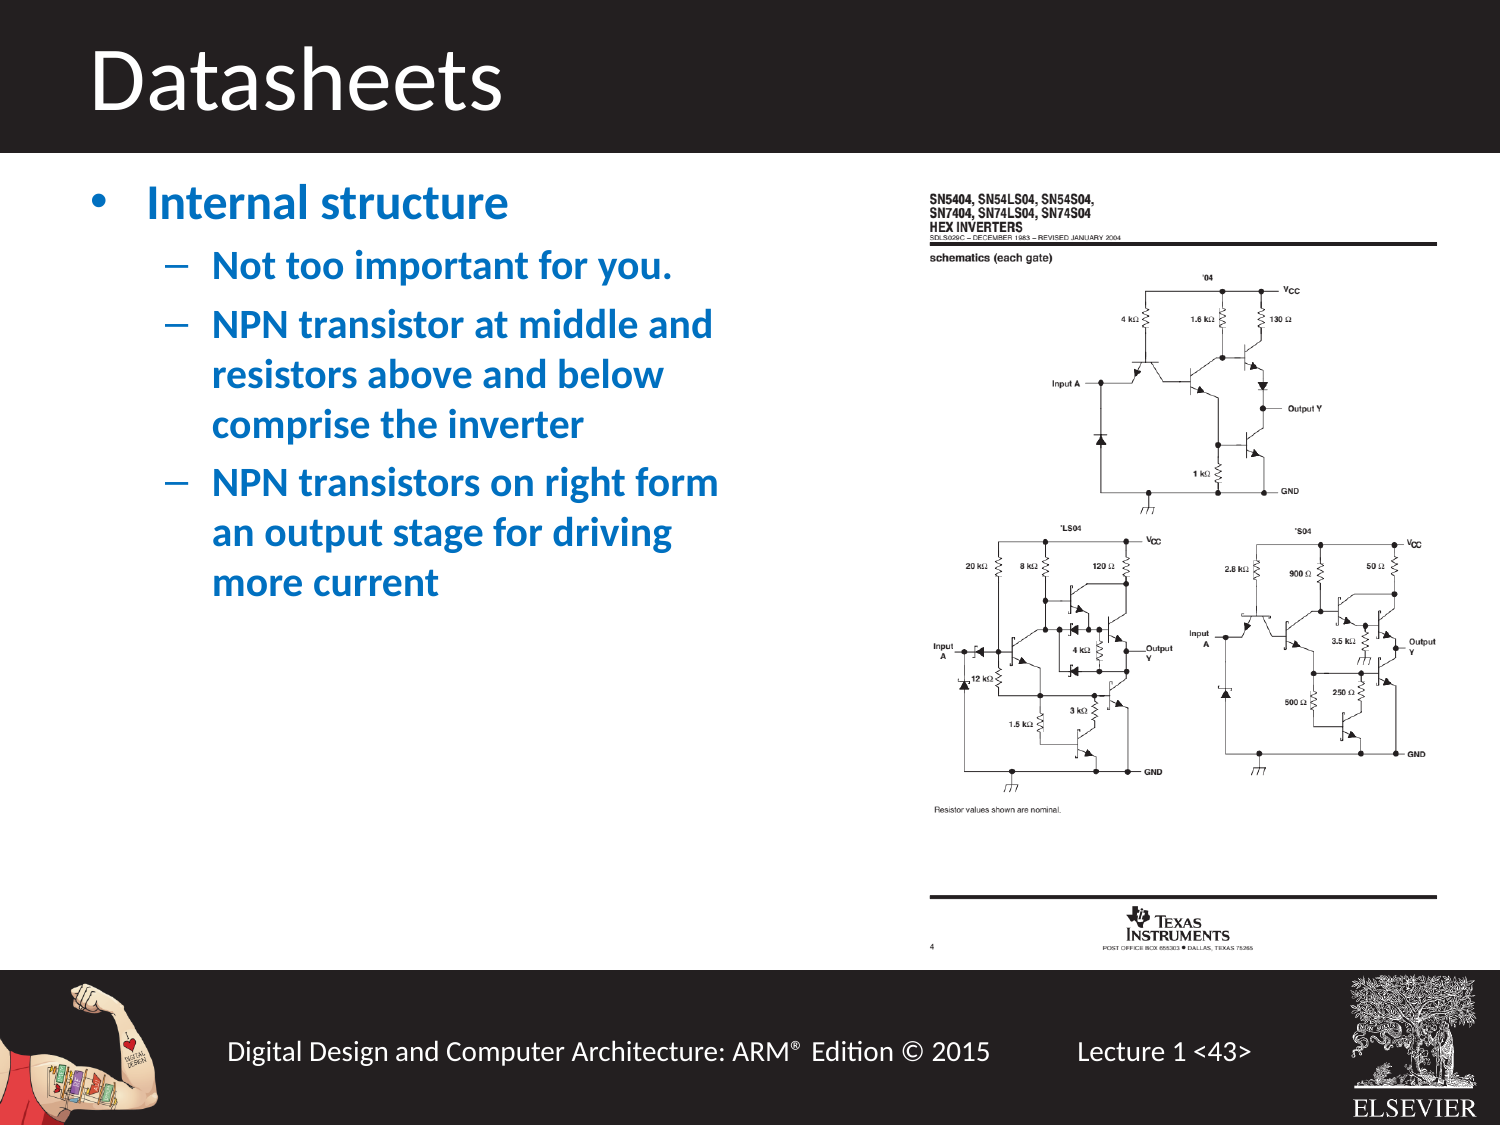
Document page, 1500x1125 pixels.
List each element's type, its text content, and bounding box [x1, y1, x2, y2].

list Internal structure Not too important for you. NPN transistor at middle and resistors above and below comprise the inverter NPN transistors on right form an output stage for driving more current [75, 162, 750, 1025]
picture [0, 979, 163, 1125]
picture [1350, 974, 1477, 1117]
text_box Datasheets [75, 11, 1375, 136]
picture [924, 187, 1441, 958]
